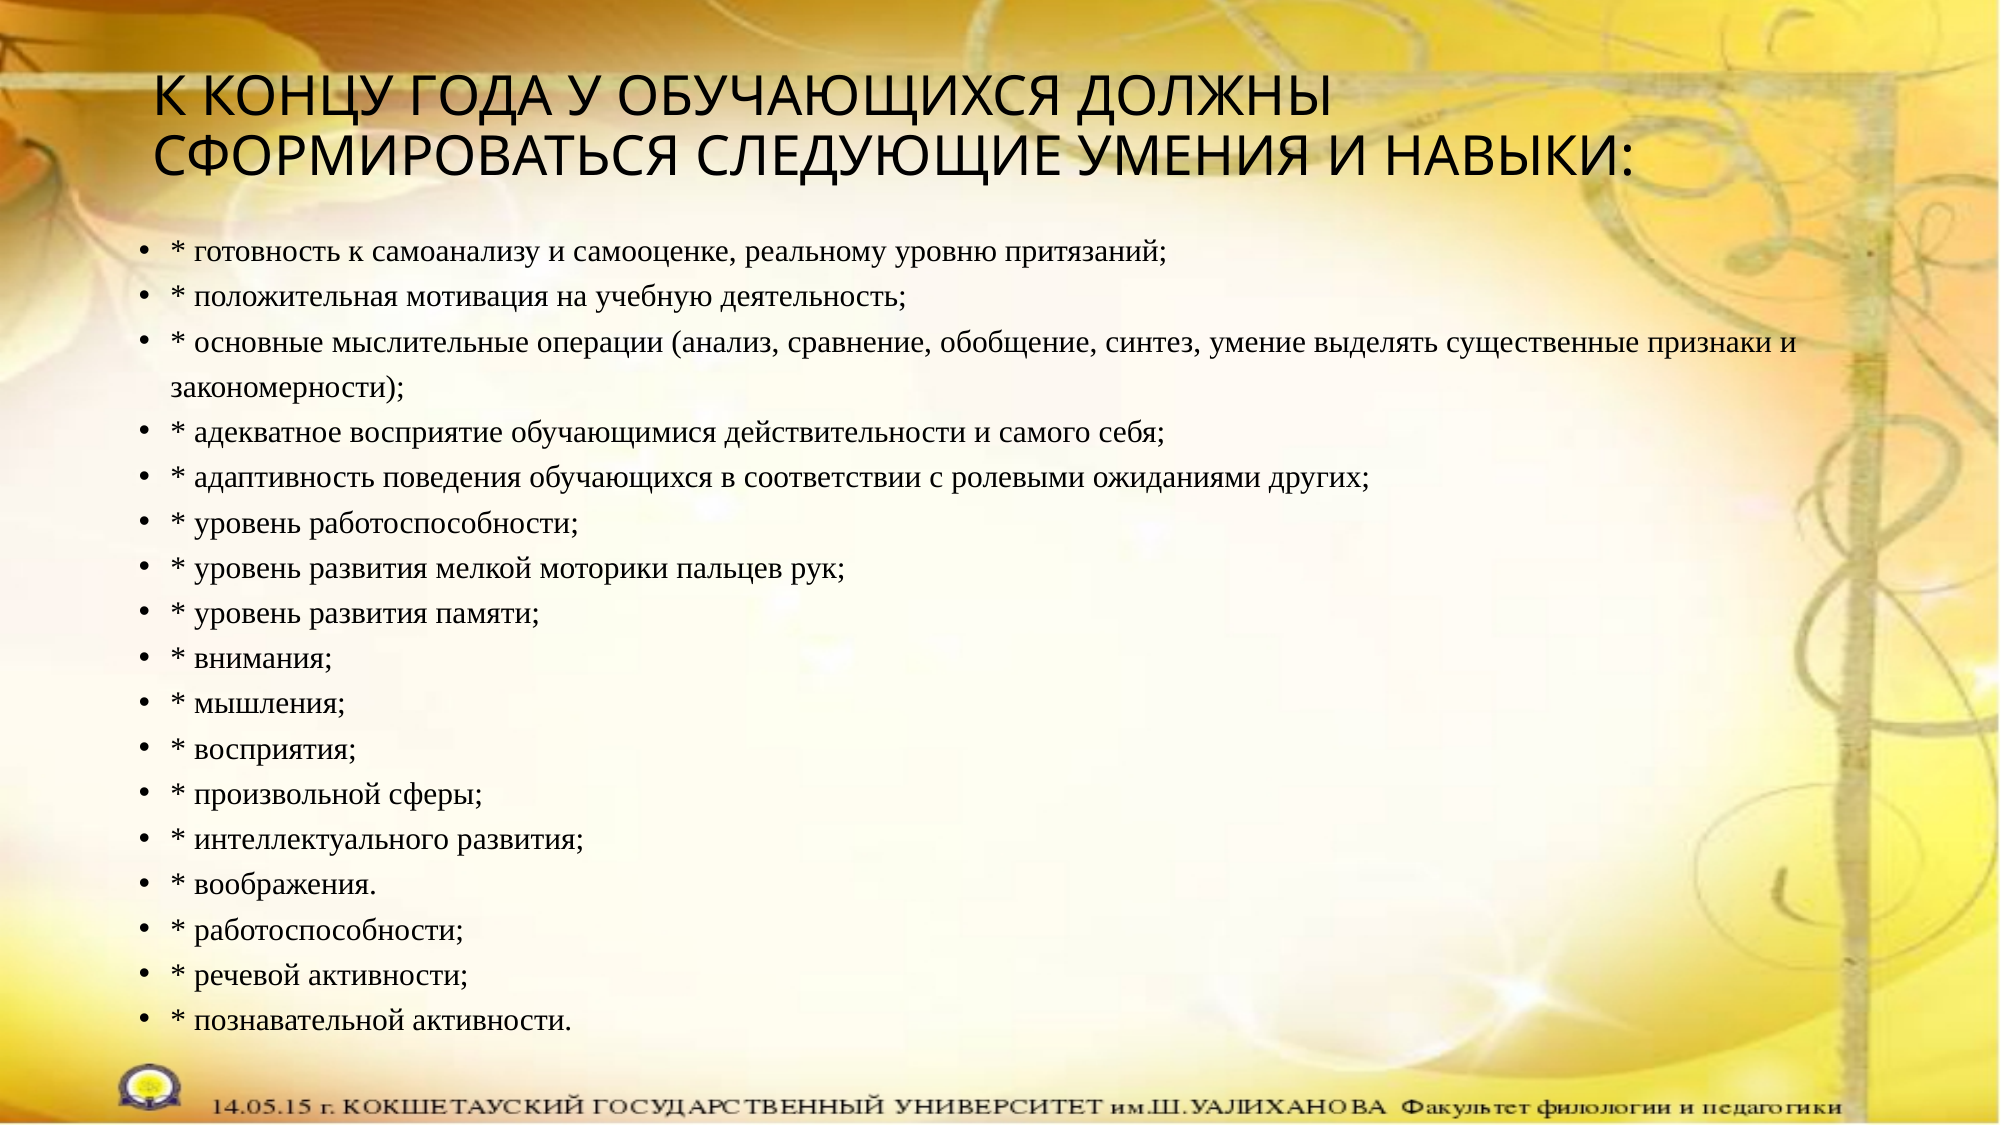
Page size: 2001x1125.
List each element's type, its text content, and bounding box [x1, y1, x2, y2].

title К КОНЦУ ГОДА У ОБУЧАЮЩИХСЯ ДОЛЖНЫ СФОРМИРОВАТЬСЯ СЛЕДУЮЩИЕ УМЕНИЯ И НАВЫКИ: [137, 59, 1863, 278]
list * готовность к самоанализу и самооценке, реальному уровню притязаний; * положительная мотивация на учебную деятельность; * основные мыслительные операции (анализ, сравнение, обобщение, синтез, умение выделять существенные признаки и закономерности); * адекватное восприятие обучающимися действительности и самого себя; * адаптивность поведения обучающихся в соответствии с ролевыми ожиданиями других; * уровень работоспособности; * уровень развития мелкой моторики пальцев рук; * уровень развития памяти; * внимания; * мышления; * восприятия; * произвольной сферы; * интеллектуального развития; * воображения. * работоспособности; * речевой активности; * познавательной активности. [124, 215, 1849, 1076]
picture [0, 0, 2001, 1125]
